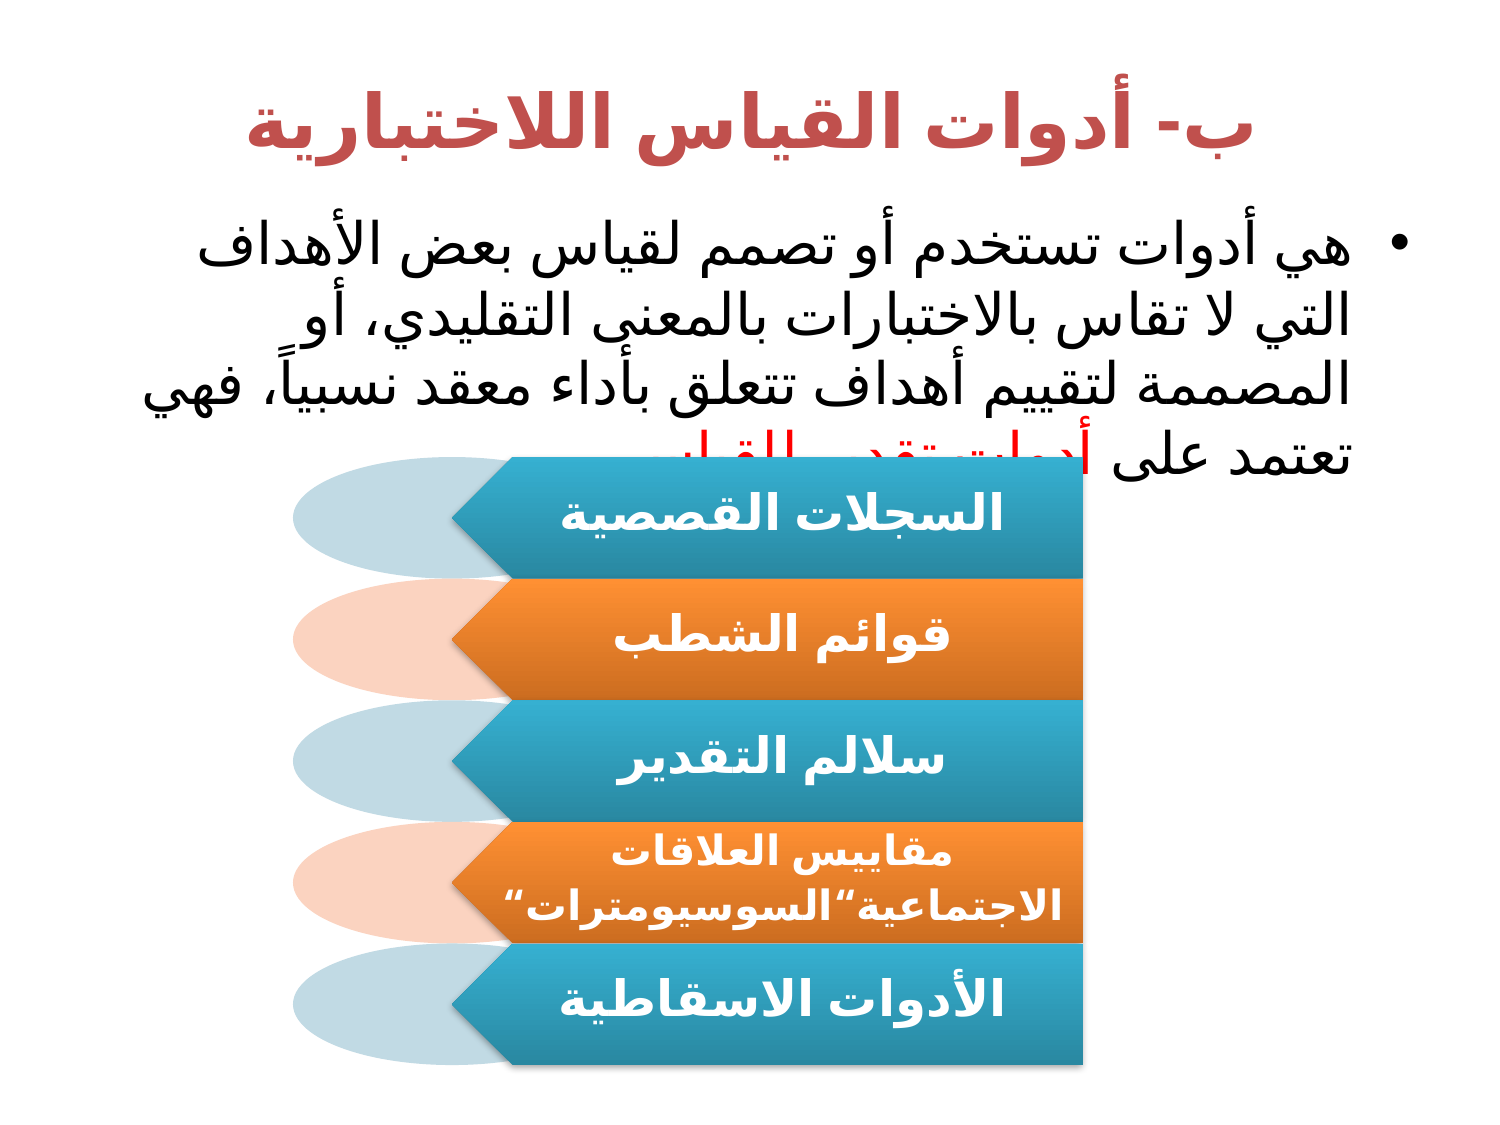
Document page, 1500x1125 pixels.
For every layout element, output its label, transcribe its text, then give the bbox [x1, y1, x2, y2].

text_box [292, 456, 1243, 1066]
title ب- أدوات القياس اللاختبارية [93, 46, 1390, 190]
list هي أدوات تستخدم أو تصمم لقياس بعض الأهداف التي لا تقاس بالاختبارات بالمعنى التقليدي، أو المصممة لتقييم أهداف تتعلق بأداء معقد نسبياً، فهي تعتمد على أدوات تقدير للقياس. [75, 199, 1425, 1090]
